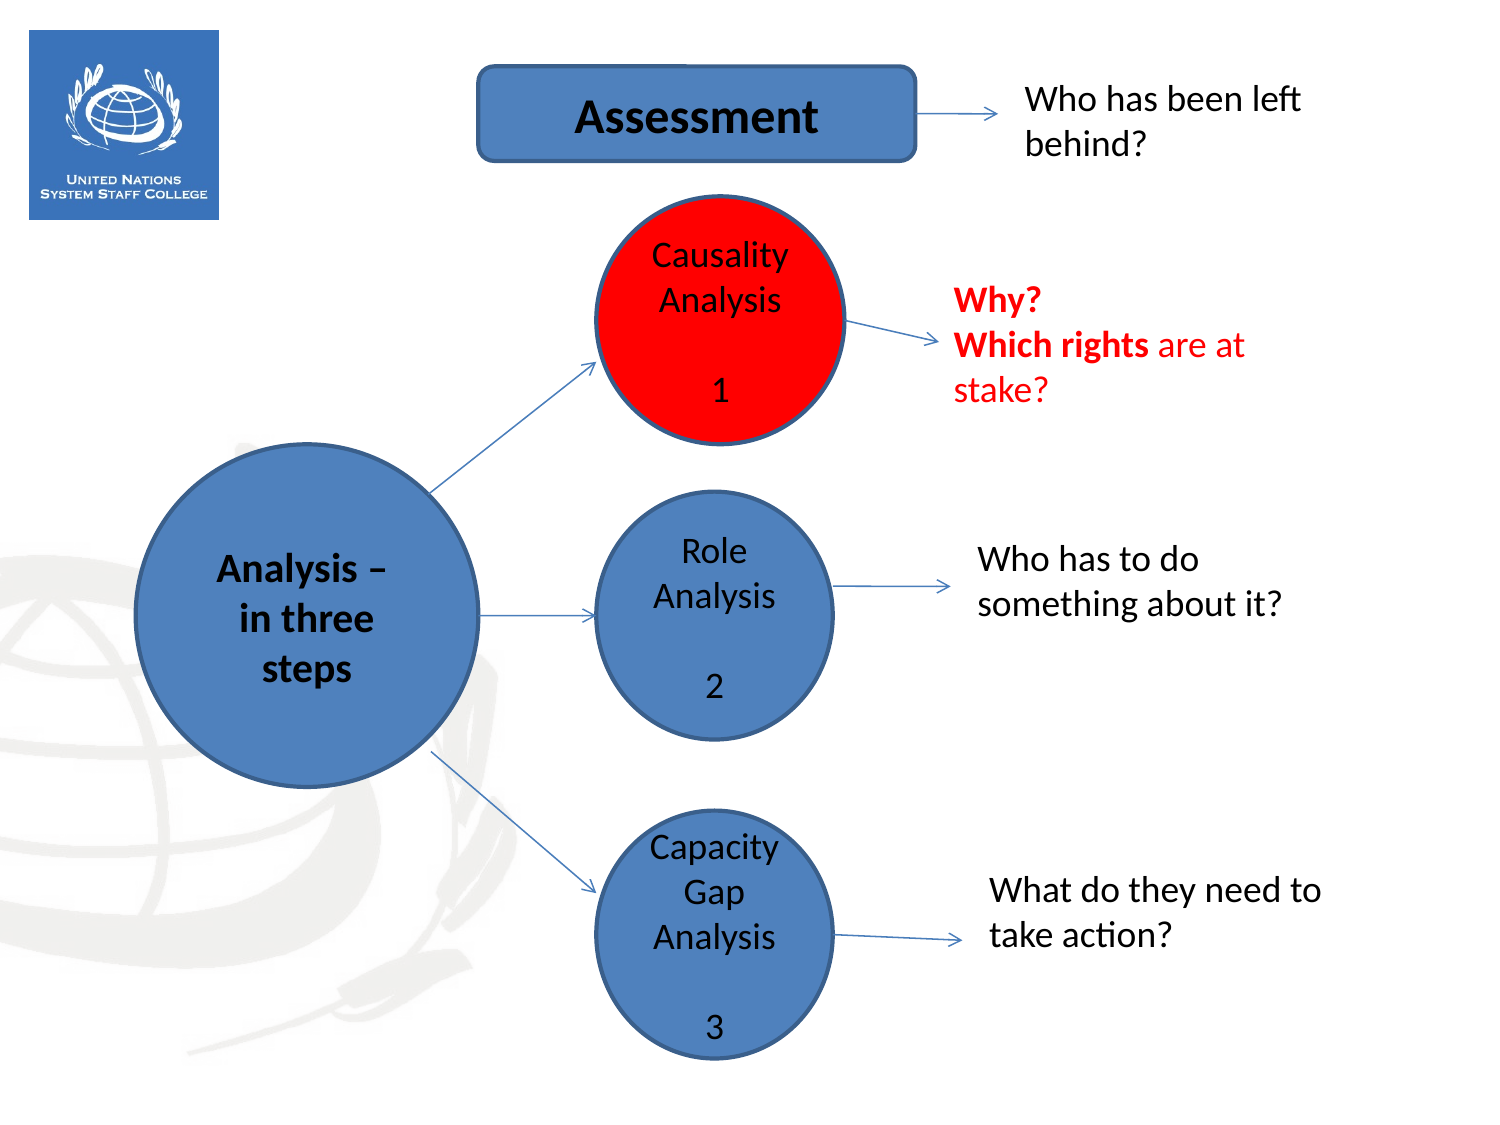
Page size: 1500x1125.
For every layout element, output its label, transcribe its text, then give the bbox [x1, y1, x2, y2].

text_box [445, 343, 579, 513]
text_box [832, 934, 963, 941]
picture [29, 30, 219, 220]
text_box What do they need to take action? [974, 857, 1353, 963]
text_box Why? Which rights are at stake? [938, 267, 1306, 417]
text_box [844, 320, 940, 344]
text_box Who has to do something about it? [962, 527, 1306, 632]
text_box Who has been left behind? [1009, 66, 1317, 172]
text_box Assessment [476, 64, 918, 164]
text_box Role Analysis 2 [594, 489, 835, 742]
text_box Analysis – in three steps [133, 442, 481, 790]
text_box Causality Analysis 1 [596, 196, 845, 445]
text_box Capacity Gap Analysis 3 [594, 808, 835, 1061]
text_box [430, 751, 597, 894]
